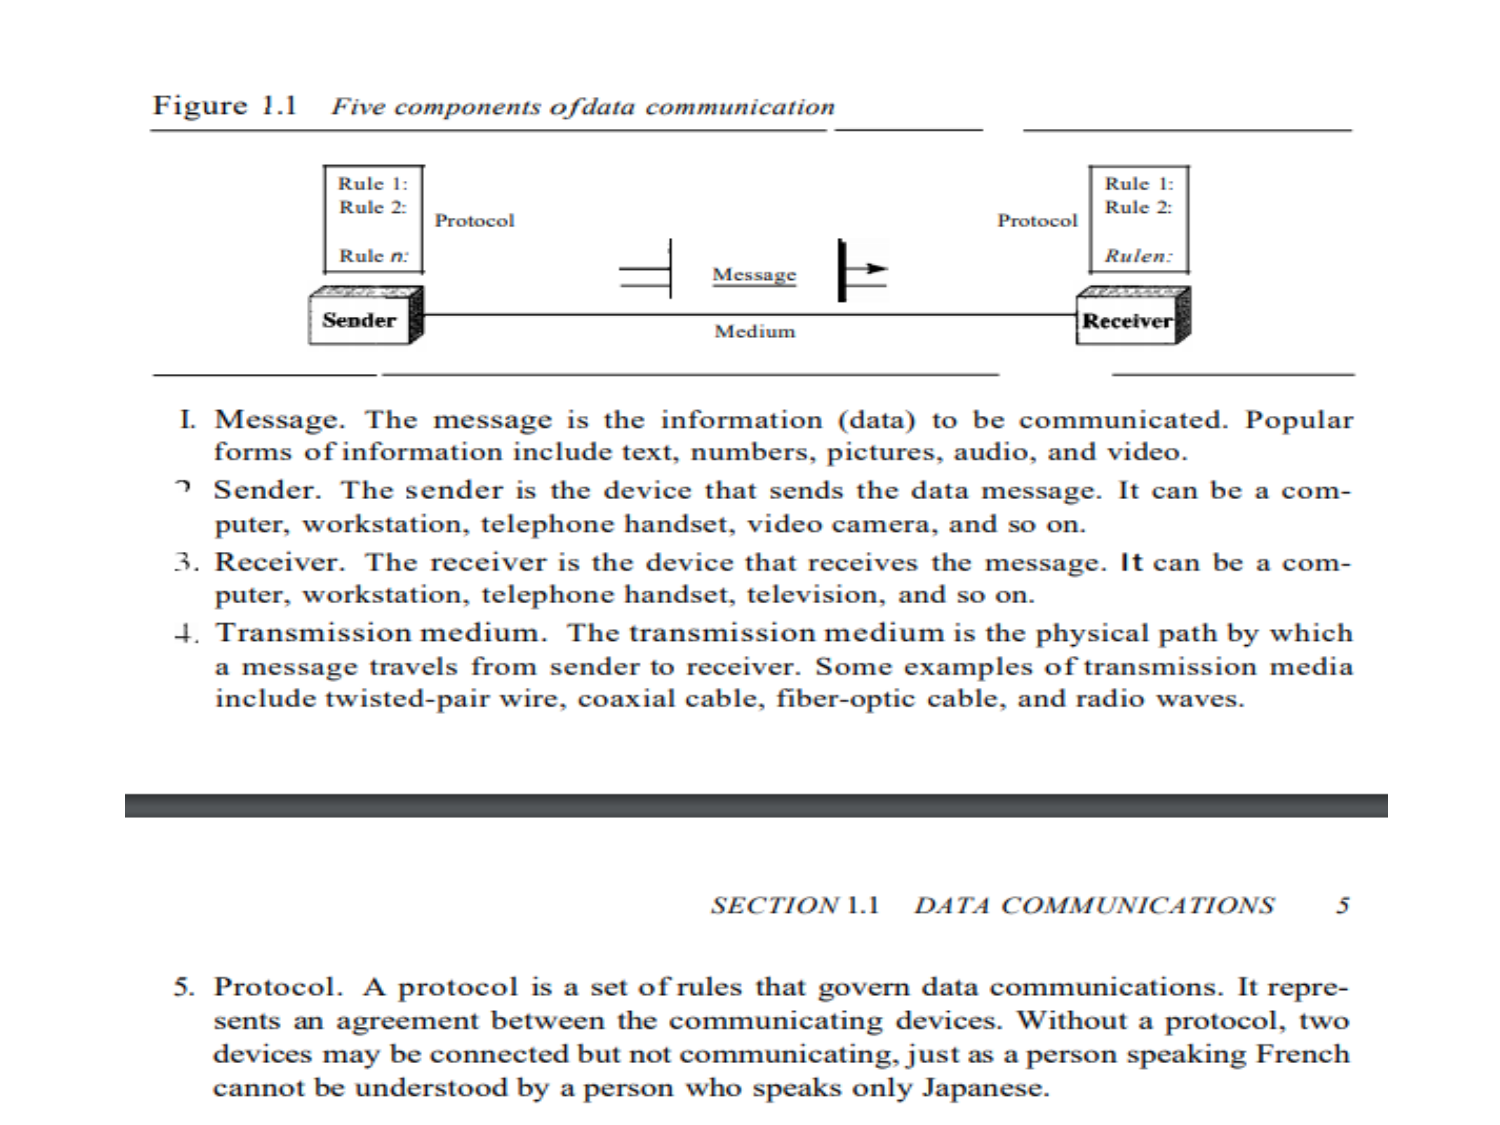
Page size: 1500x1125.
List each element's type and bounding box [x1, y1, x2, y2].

picture [124, 80, 1388, 1115]
